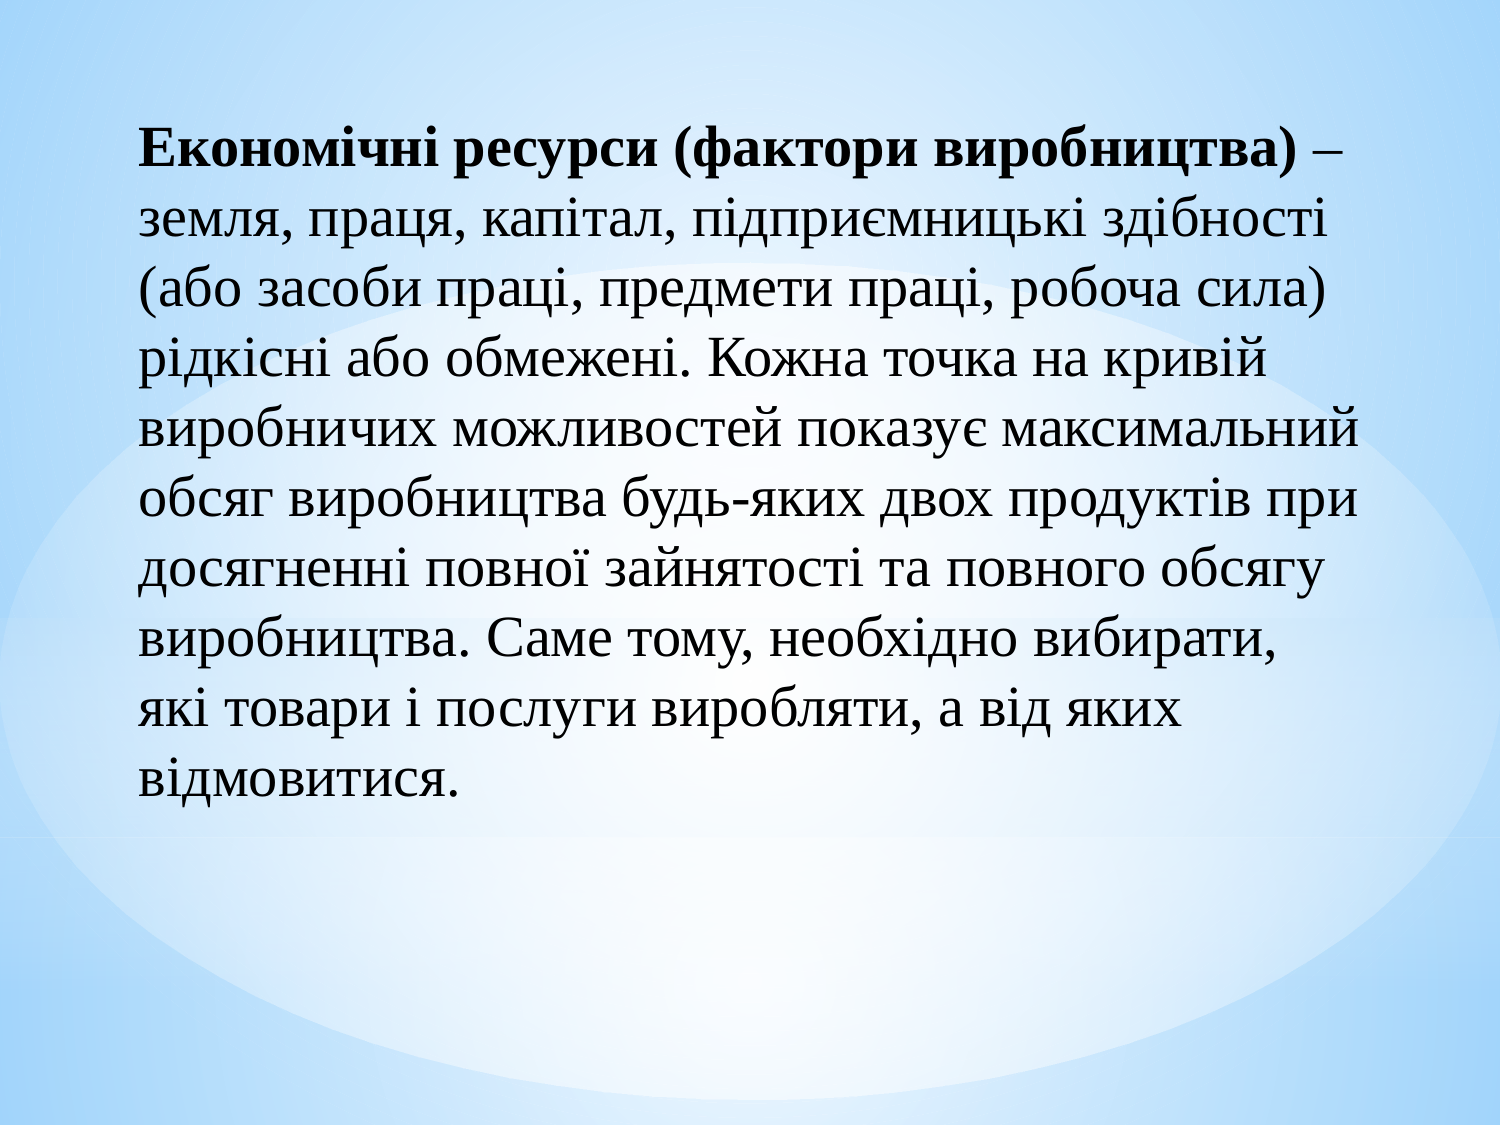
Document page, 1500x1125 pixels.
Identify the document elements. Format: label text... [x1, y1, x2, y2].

text_box Економічні ресурси (фактори виробництва) – земля, праця, капітал, підприємницькі здібності (або засоби праці, предмети праці, робоча сила) рідкісні або обмежені. Кожна точка на кривій виробничих можливостей показує максимальний обсяг виробництва будь-яких двох продуктів при досягненні повної зайнятості та повного обсягу виробництва. Саме тому, необхідно вибирати, які товари і послуги виробляти, а від яких відмовитися. [123, 100, 1376, 815]
